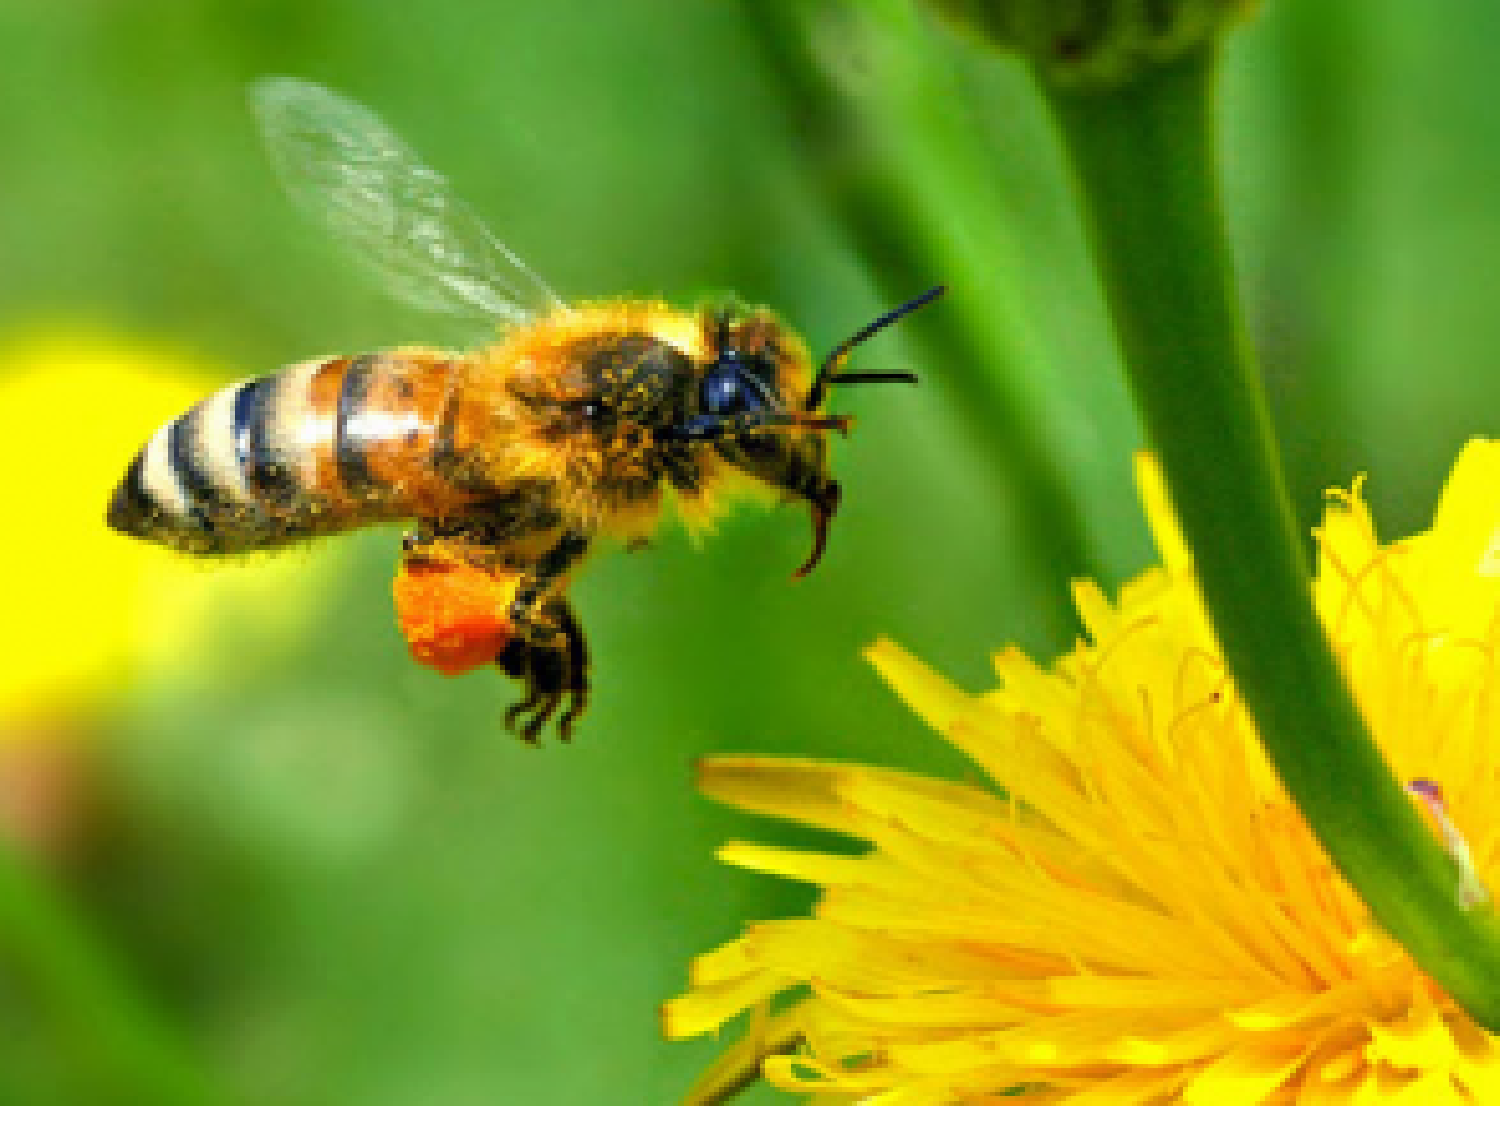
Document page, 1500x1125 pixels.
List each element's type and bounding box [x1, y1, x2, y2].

list [0, 0, 1500, 1107]
